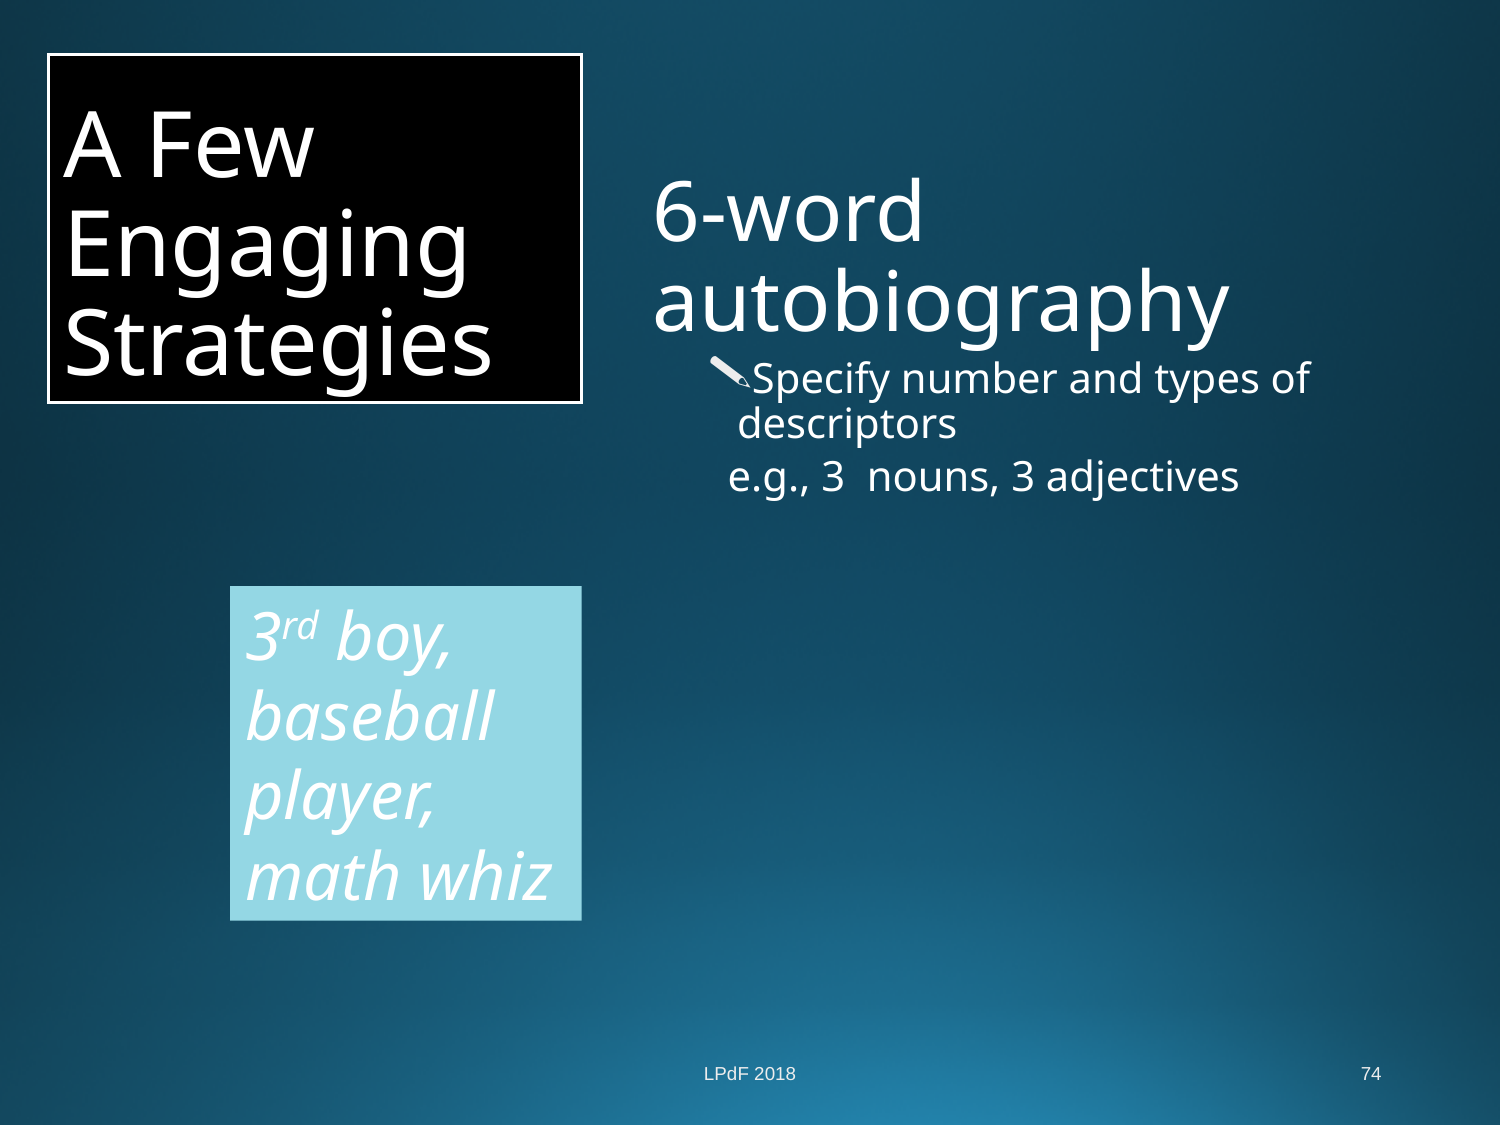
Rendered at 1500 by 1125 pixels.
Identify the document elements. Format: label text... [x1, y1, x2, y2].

list 6-word autobiography Specify number and types of descriptors e.g., 3 nouns, 3 adjectives [637, 161, 1398, 962]
title A Few Engaging Strategies [47, 53, 583, 404]
picture [0, 0, 1500, 1125]
text_box 3rd boy, baseball player, math whiz [230, 586, 582, 921]
slide_number 74 [1059, 1042, 1397, 1103]
footer LPdF 2018 [496, 1042, 1004, 1103]
